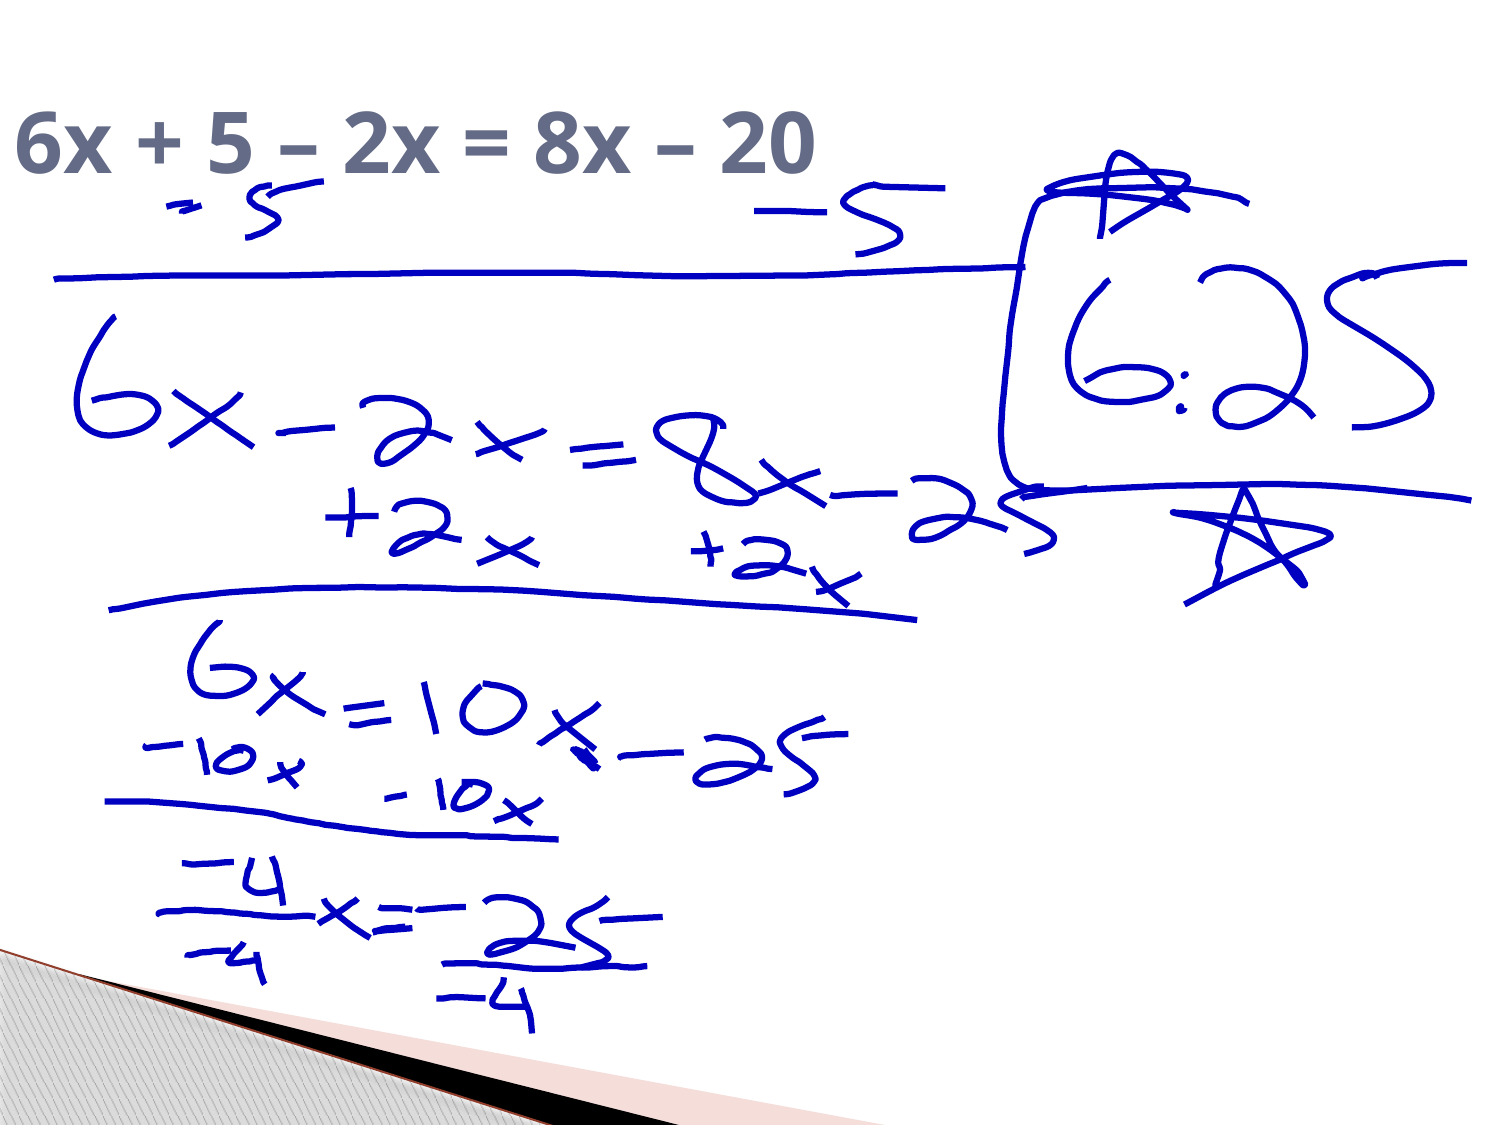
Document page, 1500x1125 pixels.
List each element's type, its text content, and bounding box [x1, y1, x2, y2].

text_box [373, 925, 406, 933]
text_box [1045, 152, 1189, 239]
text_box [758, 483, 787, 495]
text_box [75, 315, 160, 437]
text_box [343, 702, 385, 710]
text_box [108, 586, 918, 621]
text_box [525, 1006, 533, 1034]
text_box [655, 414, 757, 504]
text_box [349, 487, 353, 516]
text_box [707, 552, 713, 567]
text_box [255, 951, 266, 985]
text_box [244, 857, 281, 894]
text_box [1020, 492, 1066, 500]
text_box [569, 702, 600, 725]
text_box [323, 898, 371, 939]
text_box [215, 746, 254, 773]
text_box [317, 913, 335, 925]
text_box [476, 421, 523, 461]
text_box [491, 977, 528, 1008]
text_box [754, 210, 828, 214]
text_box [486, 536, 540, 566]
text_box [520, 988, 528, 1005]
text_box [1326, 272, 1433, 417]
text_box [791, 470, 821, 482]
title 6x + 5 – 2x = 8x – 20 [0, 45, 1350, 233]
text_box [872, 183, 946, 190]
text_box [582, 459, 637, 467]
text_box [829, 492, 898, 497]
text_box [690, 547, 724, 552]
text_box [568, 896, 610, 965]
text_box [999, 489, 1055, 555]
text_box [517, 798, 543, 812]
text_box [830, 573, 862, 588]
text_box [779, 716, 825, 796]
text_box [339, 898, 359, 912]
text_box [1361, 262, 1468, 280]
text_box [325, 515, 379, 519]
text_box [271, 856, 284, 906]
text_box [452, 781, 490, 811]
text_box [144, 743, 184, 749]
text_box [842, 184, 902, 256]
text_box [181, 861, 234, 866]
text_box [267, 771, 285, 782]
text_box [272, 674, 326, 716]
text_box [157, 909, 316, 918]
text_box [189, 620, 255, 697]
text_box [694, 736, 773, 786]
text_box [801, 733, 849, 739]
text_box [911, 477, 1008, 541]
text_box [186, 949, 231, 958]
text_box [760, 459, 827, 507]
text_box [53, 266, 1019, 281]
text_box [569, 443, 624, 451]
text_box [416, 906, 466, 911]
text_box [168, 417, 211, 447]
text_box [348, 518, 353, 538]
text_box [384, 793, 407, 800]
text_box [476, 550, 508, 565]
text_box [461, 682, 525, 734]
text_box [503, 799, 533, 825]
text_box [538, 727, 566, 746]
text_box [361, 397, 453, 465]
text_box [227, 941, 257, 964]
text_box [348, 719, 392, 727]
text_box [509, 536, 533, 550]
text_box [1172, 488, 1332, 606]
text_box [181, 204, 202, 214]
text_box [422, 681, 437, 735]
text_box [279, 762, 298, 788]
text_box [1106, 186, 1169, 200]
text_box [437, 778, 445, 810]
text_box [166, 201, 194, 208]
text_box [277, 426, 336, 434]
text_box [815, 588, 828, 593]
text_box [1000, 188, 1472, 502]
text_box [553, 709, 596, 751]
text_box [583, 748, 597, 764]
text_box [483, 896, 576, 956]
text_box [734, 538, 807, 578]
text_box [210, 392, 242, 417]
text_box [257, 690, 284, 715]
text_box [378, 906, 413, 911]
text_box [172, 390, 254, 448]
text_box [436, 996, 486, 1000]
text_box [475, 445, 501, 455]
text_box [599, 916, 663, 922]
text_box [285, 760, 303, 774]
text_box [387, 927, 413, 931]
text_box [572, 748, 596, 770]
text_box [104, 800, 559, 841]
text_box [441, 962, 648, 970]
text_box [245, 184, 280, 239]
text_box [198, 737, 208, 775]
text_box [493, 811, 517, 822]
text_box [811, 566, 849, 607]
text_box [288, 672, 304, 686]
text_box [390, 499, 462, 555]
text_box [619, 751, 684, 759]
text_box [702, 531, 711, 549]
text_box [267, 180, 324, 198]
text_box [504, 428, 546, 446]
